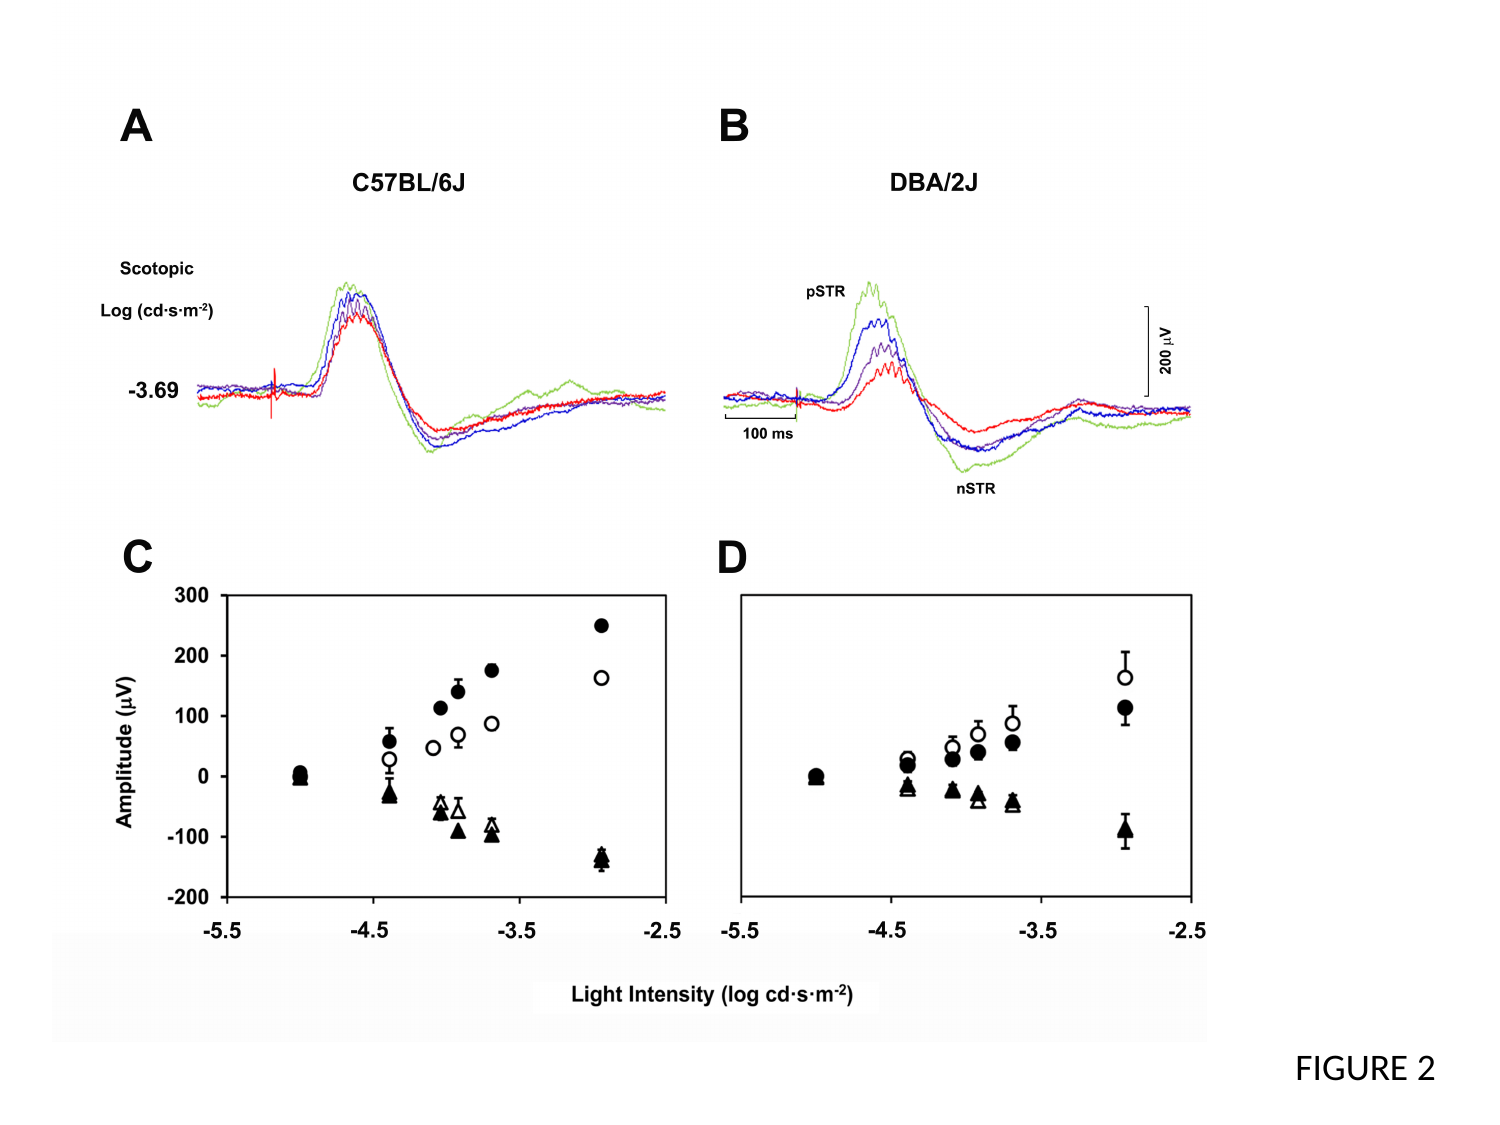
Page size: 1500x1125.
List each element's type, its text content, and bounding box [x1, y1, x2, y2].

text_box FIGURE 2 [1280, 1035, 1451, 1096]
picture [52, 0, 1207, 1043]
